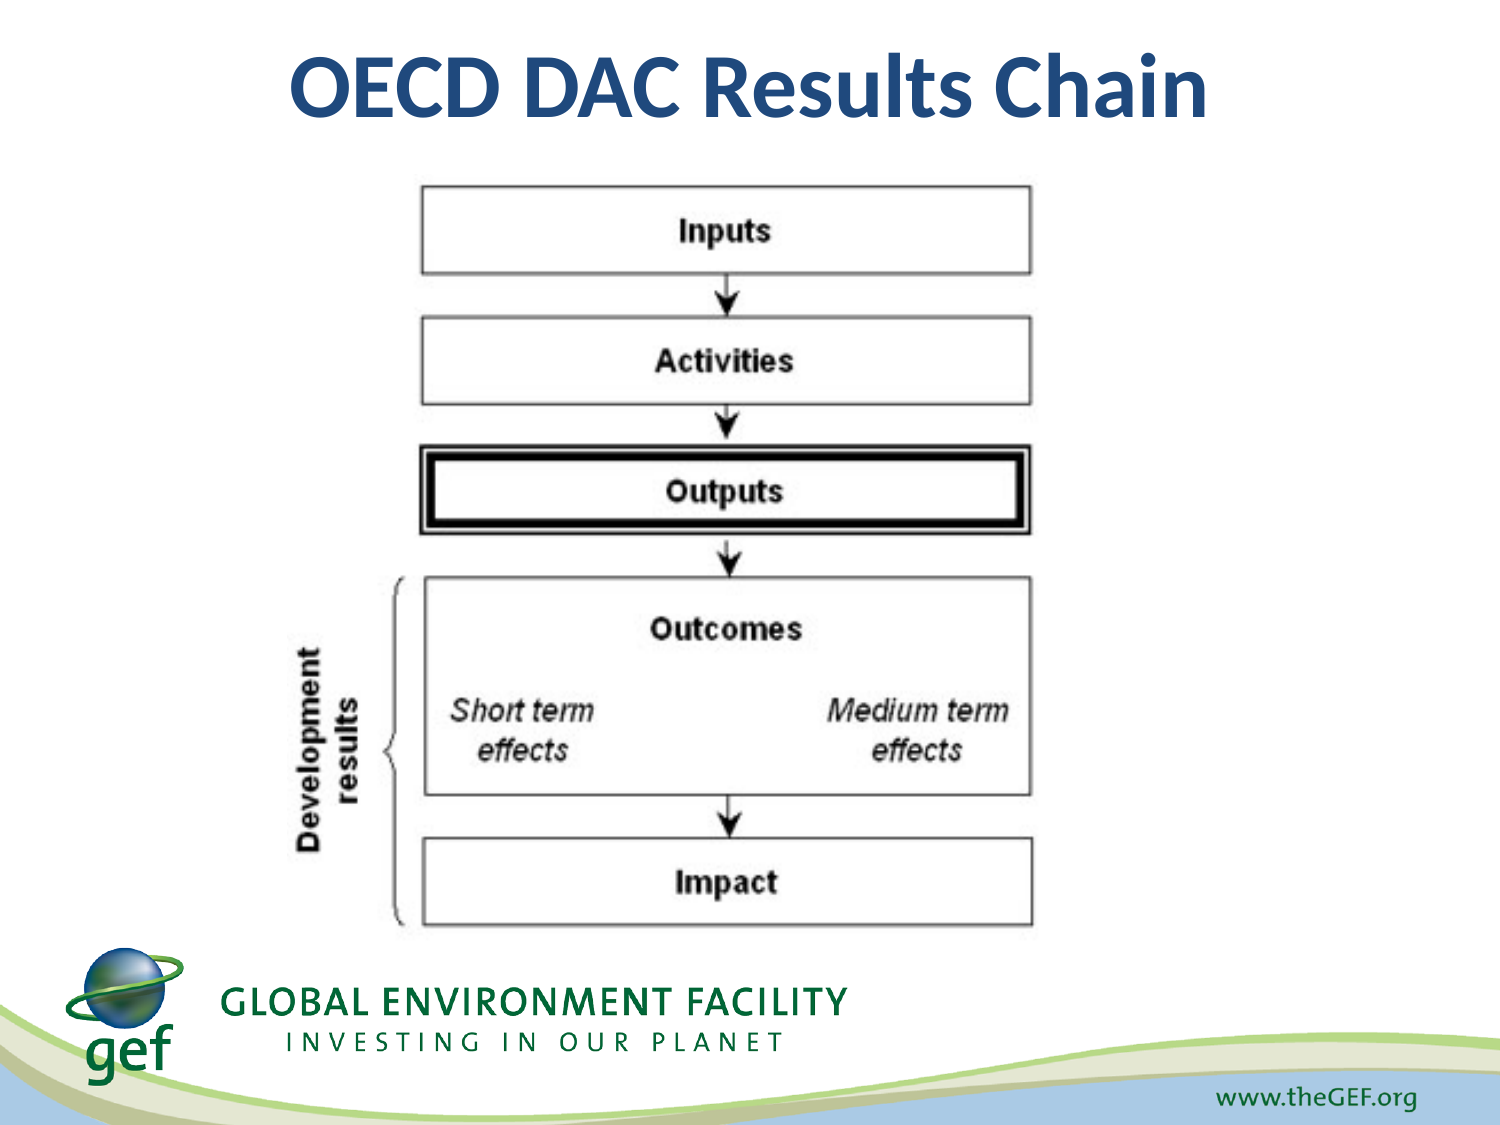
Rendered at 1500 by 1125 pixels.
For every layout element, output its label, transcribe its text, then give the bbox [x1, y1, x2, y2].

picture [0, 174, 1500, 1125]
title OECD DAC Results Chain [74, 37, 1426, 126]
